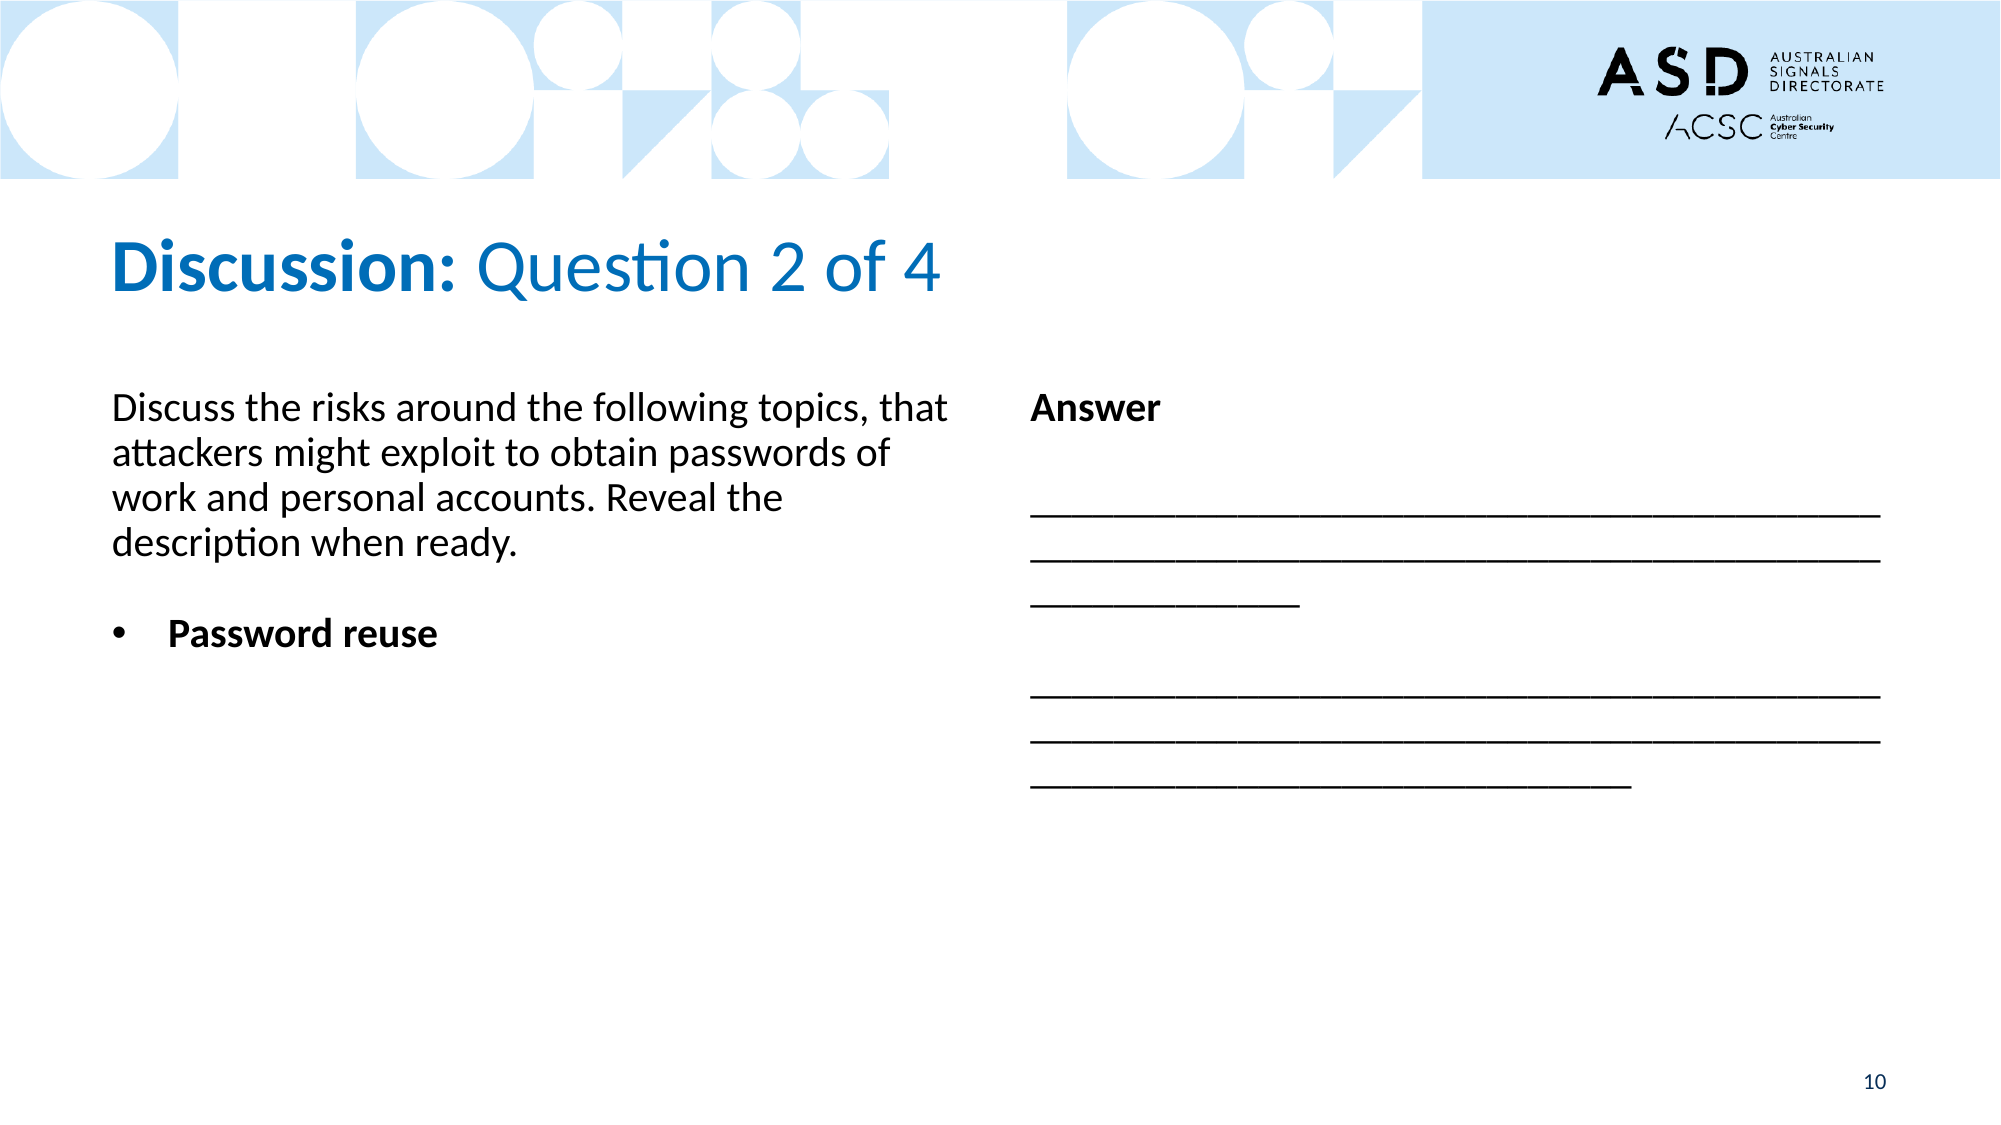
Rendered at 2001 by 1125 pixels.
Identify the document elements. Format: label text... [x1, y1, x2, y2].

title Discussion: Question 2 of 4 [96, 207, 1902, 328]
list Answer _______________________________________________________________________________________________ _______________________________________________________________________________________________________________ [1015, 378, 1902, 1007]
list Discuss the risks around the following topics, that attackers might exploit to obtain passwords of work and personal accounts. Reveal the description when ready. Password reuse [96, 378, 983, 1007]
picture [0, 0, 2001, 179]
slide_number 10 [1799, 1050, 1902, 1111]
